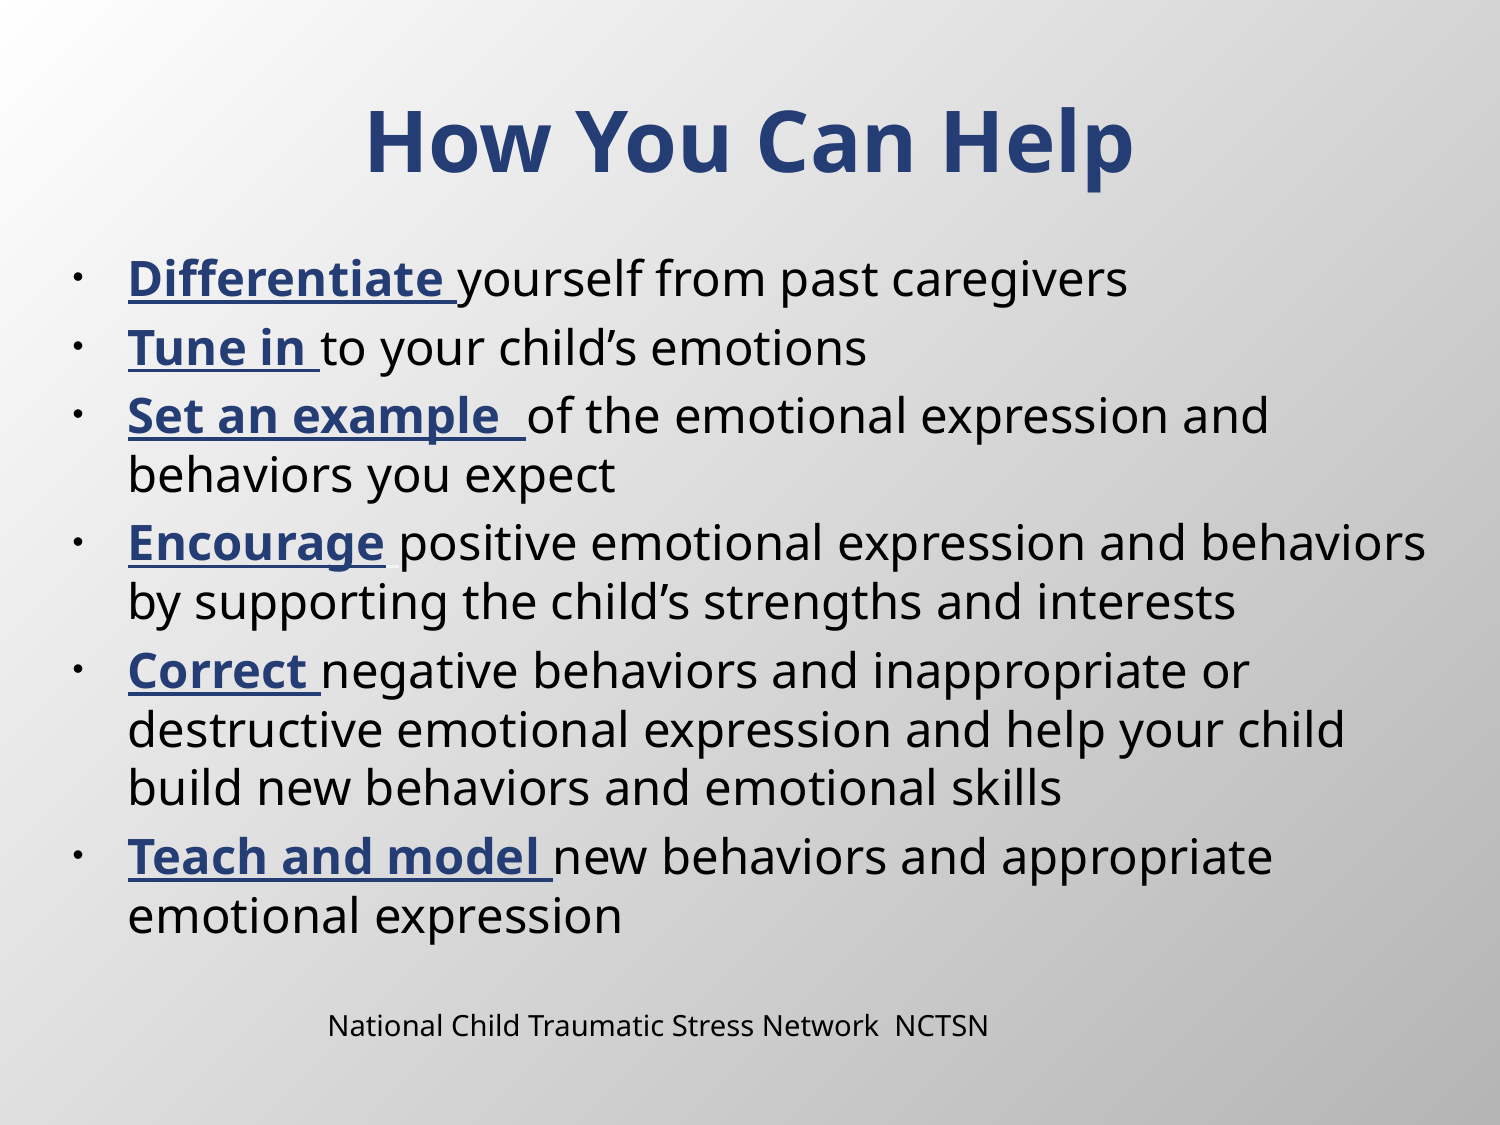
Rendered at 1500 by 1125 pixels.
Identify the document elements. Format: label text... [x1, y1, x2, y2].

text_box National Child Traumatic Stress Network NCTSN [312, 999, 1138, 1050]
list Differentiate yourself from past caregivers Tune in to your child’s emotions Set an example of the emotional expression and behaviors you expect Encourage positive emotional expression and behaviors by supporting the child’s strengths and interests Correct negative behaviors and inappropriate or destructive emotional expression and help your child build new behaviors and emotional skills Teach and model new behaviors and appropriate emotional expression [57, 239, 1450, 1015]
title How You Can Help [75, 45, 1425, 233]
